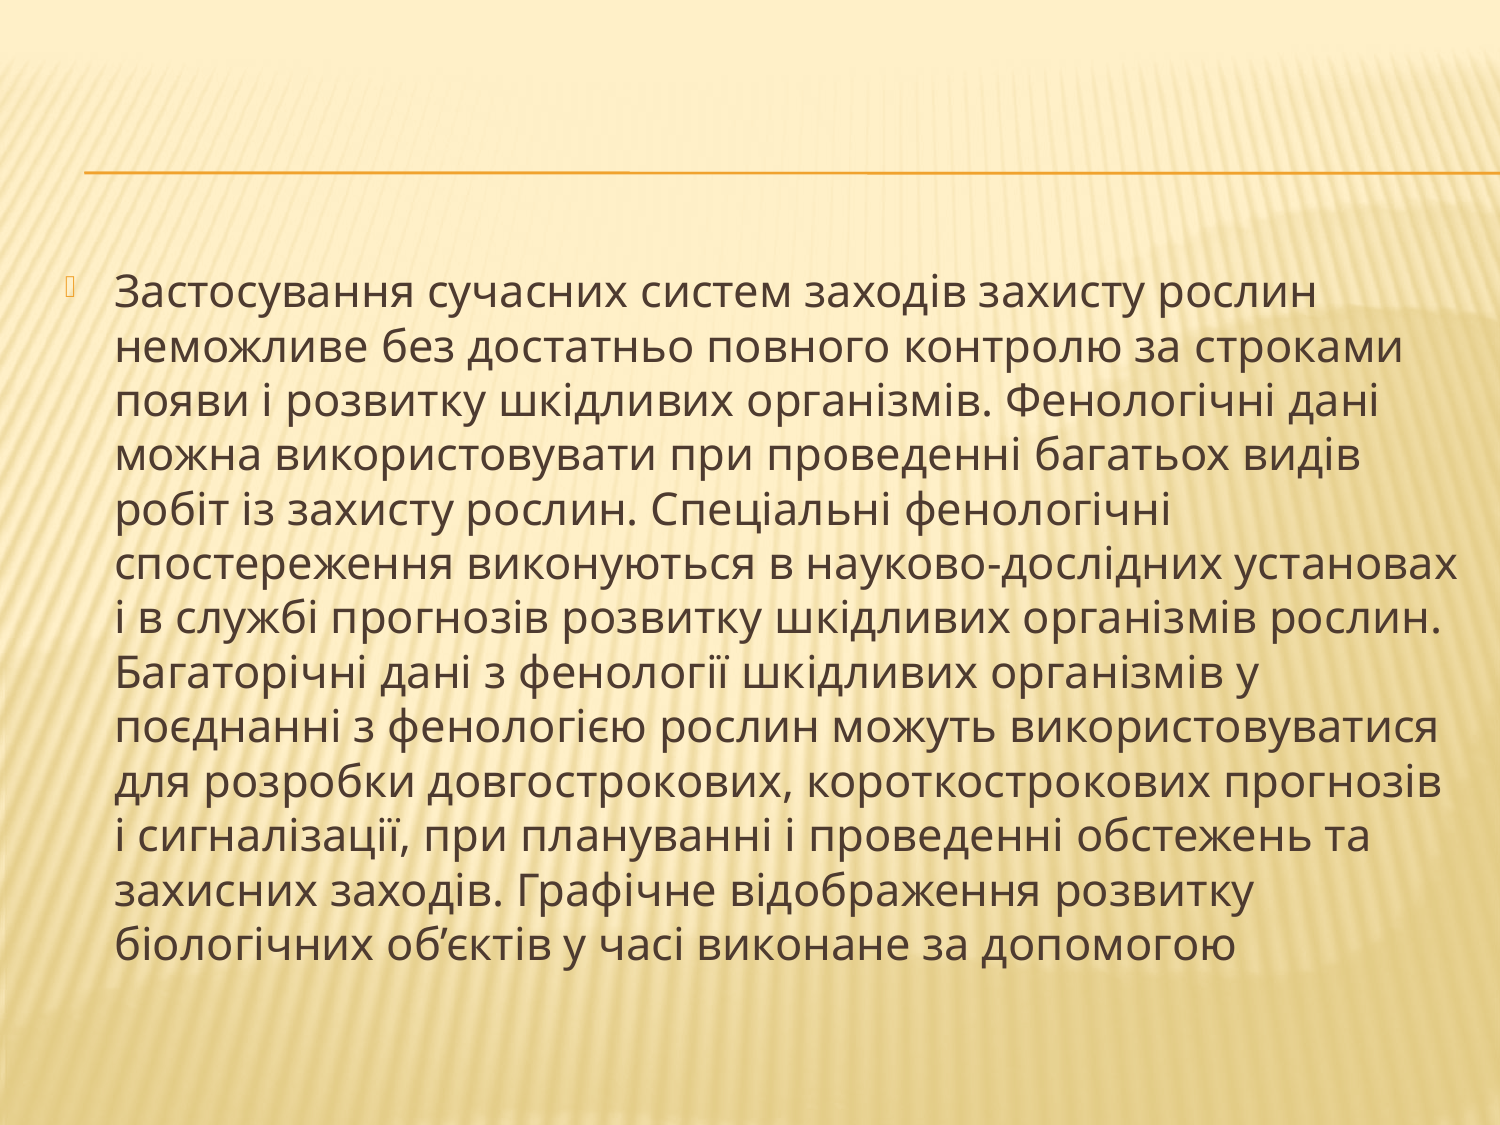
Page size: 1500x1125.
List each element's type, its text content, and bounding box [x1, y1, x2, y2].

list Застосування сучасних систем заходів захисту рослин неможливе без достатньо повного контролю за строками появи і розвитку шкідливих організмів. Фенологічні дані можна використовувати при проведенні багатьох видів робіт із захисту рослин. Спеціальні фенологічні спостереження виконуються в науково-дослідних установах і в службі прогнозів розвитку шкідливих організмів рослин. Багаторічні дані з фенології шкідливих організмів у поєднанні з фенологією рослин можуть використовуватися для розробки довгострокових, короткострокових прогнозів і сигналізації, при плануванні і проведенні обстежень та захисних заходів. Графічне відображення розвитку біологічних об’єктів у часі виконане за допомогою [50, 254, 1475, 998]
